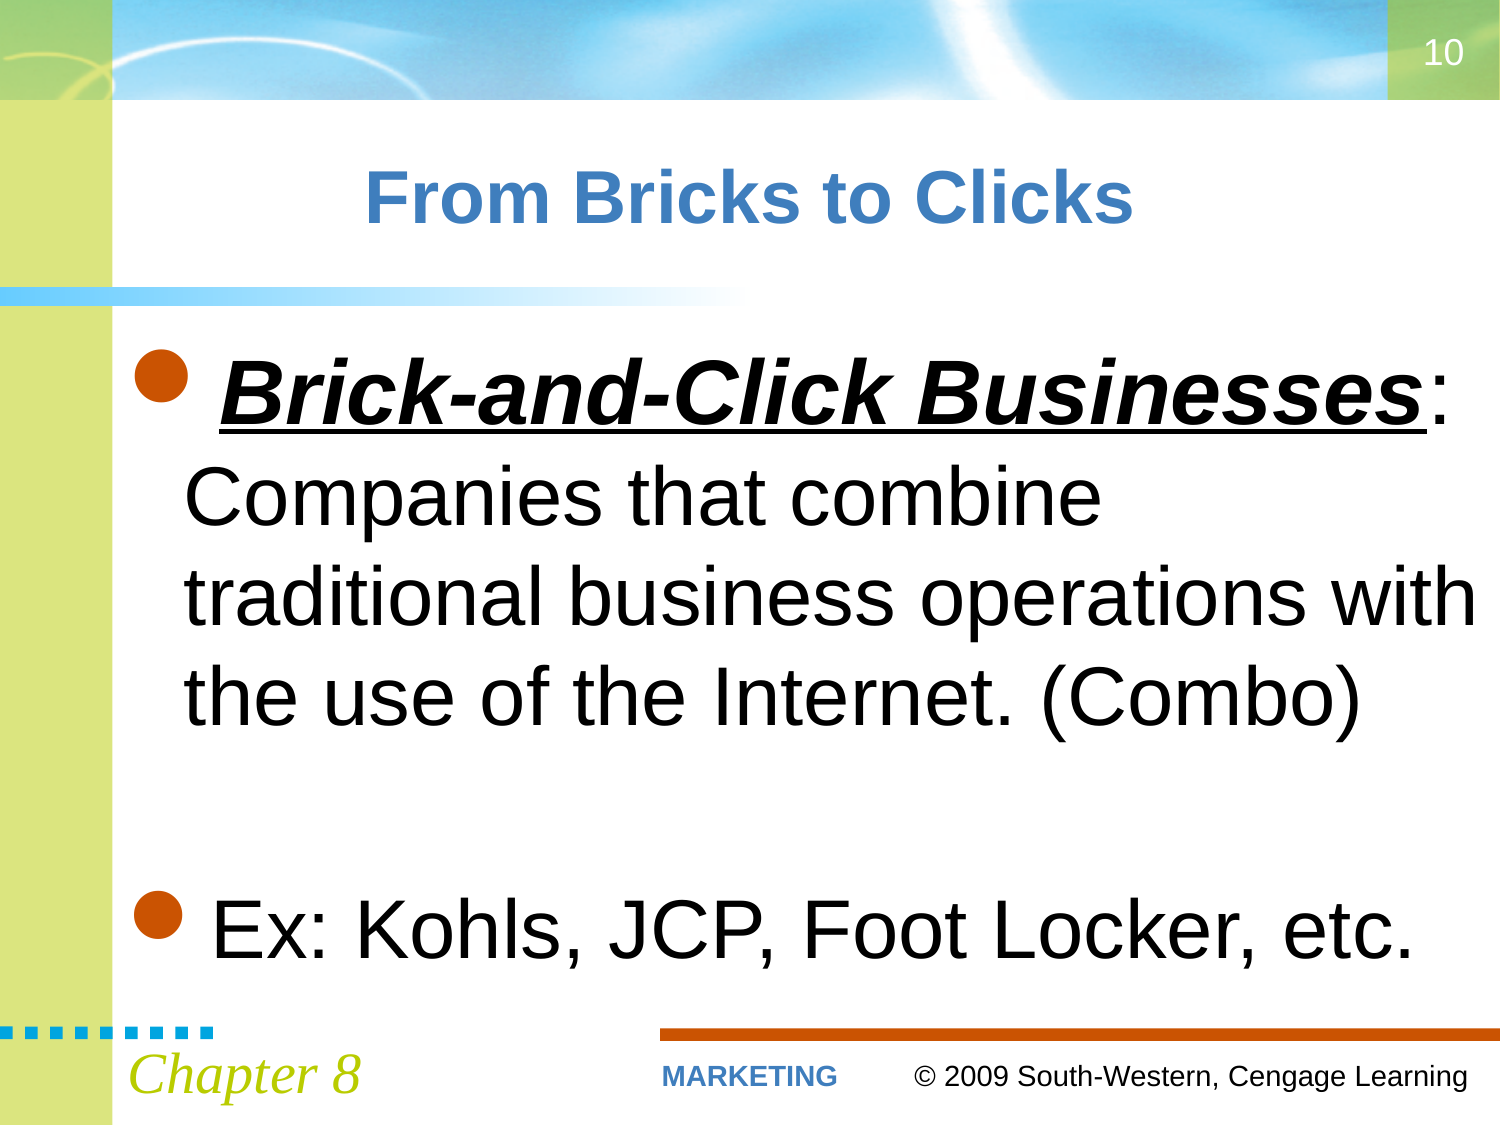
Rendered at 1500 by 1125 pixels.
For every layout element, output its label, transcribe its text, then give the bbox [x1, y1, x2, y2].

slide_number 10 [1387, 0, 1500, 101]
title From Bricks to Clicks [112, 99, 1388, 288]
footer Chapter 8 [112, 1012, 638, 1113]
list Brick-and-Click Businesses: Companies that combine traditional business operations with the use of the Internet. (Combo) Ex: Kohls, JCP, Foot Locker, etc. [112, 324, 1500, 1001]
